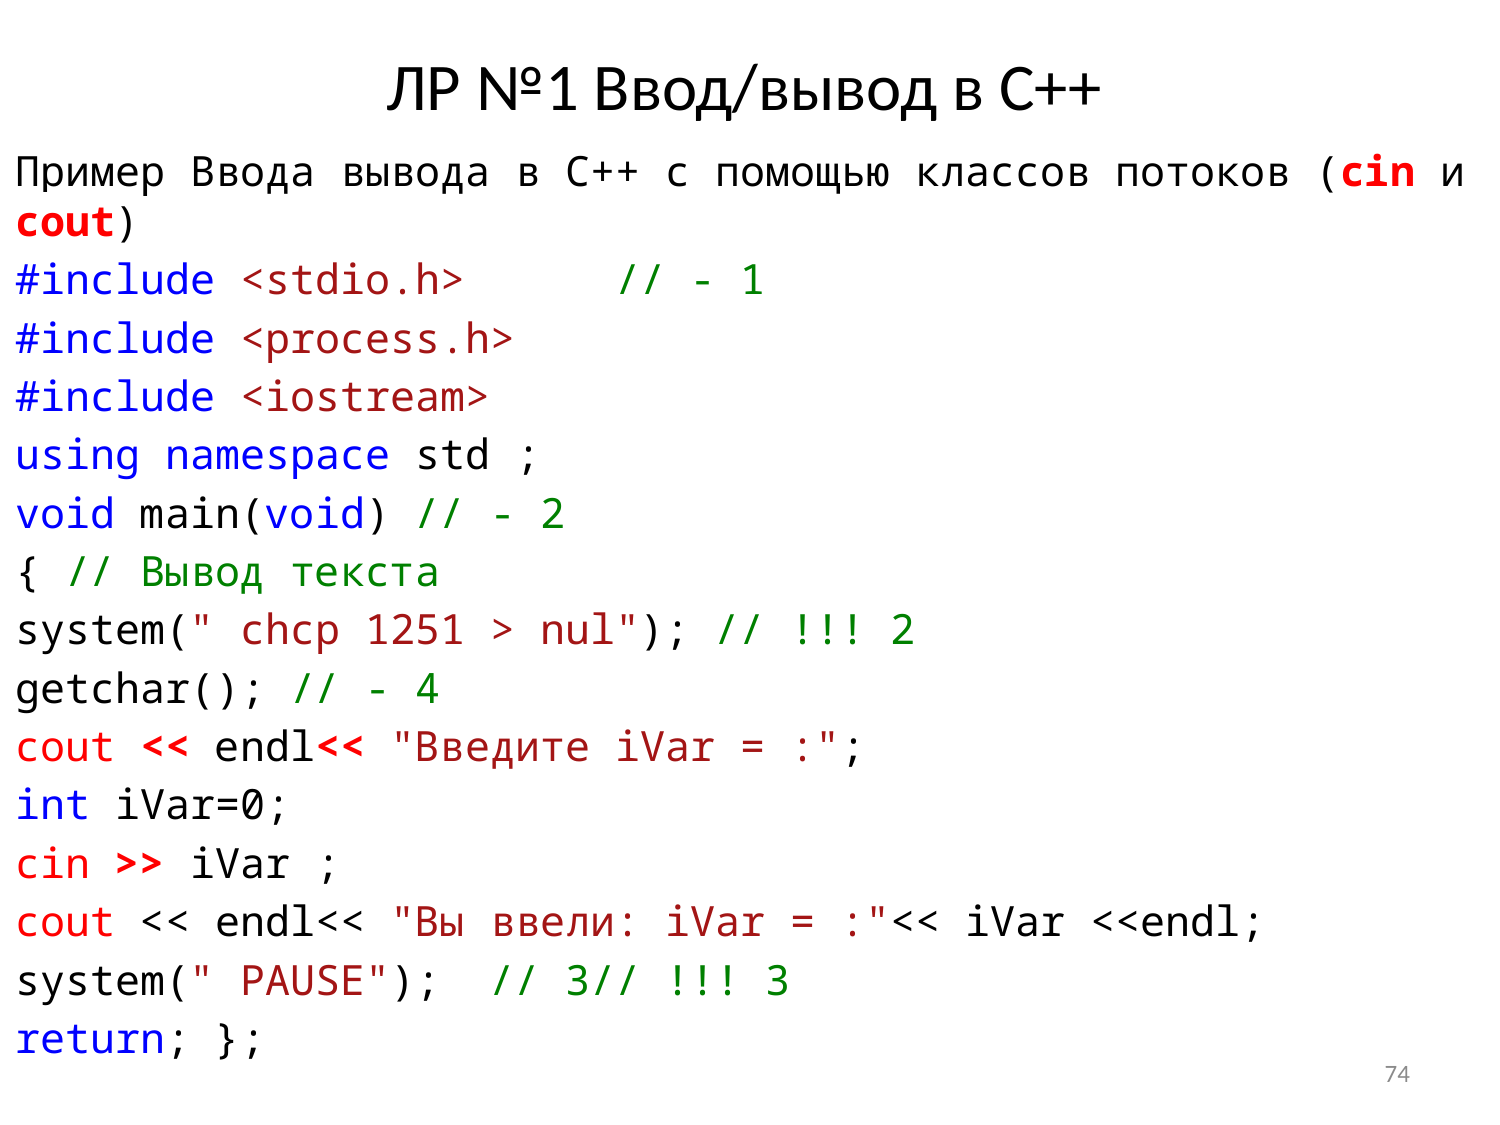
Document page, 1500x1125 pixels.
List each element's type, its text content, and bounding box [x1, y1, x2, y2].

text_box Пример Ввода вывода в С++ с помощью классов потоков (cin и cout) #include <stdio.h> // - 1 #include <process.h> #include <iostream> using namespace std ; void main(void) // - 2 { // Вывод текста system(" chcp 1251 > nul"); // !!! 2 getchar(); // - 4 cout << endl<< "Введите iVar = :"; int iVar=0; cin >> iVar ; cout << endl<< "Вы ввели: iVar = :"<< iVar <<endl; system(" PAUSE"); // 3// !!! 3 return; }; [0, 137, 1500, 1024]
slide_number 74 [1074, 1042, 1425, 1103]
title ЛР №1 Ввод/вывод в С++ [135, 19, 1353, 137]
